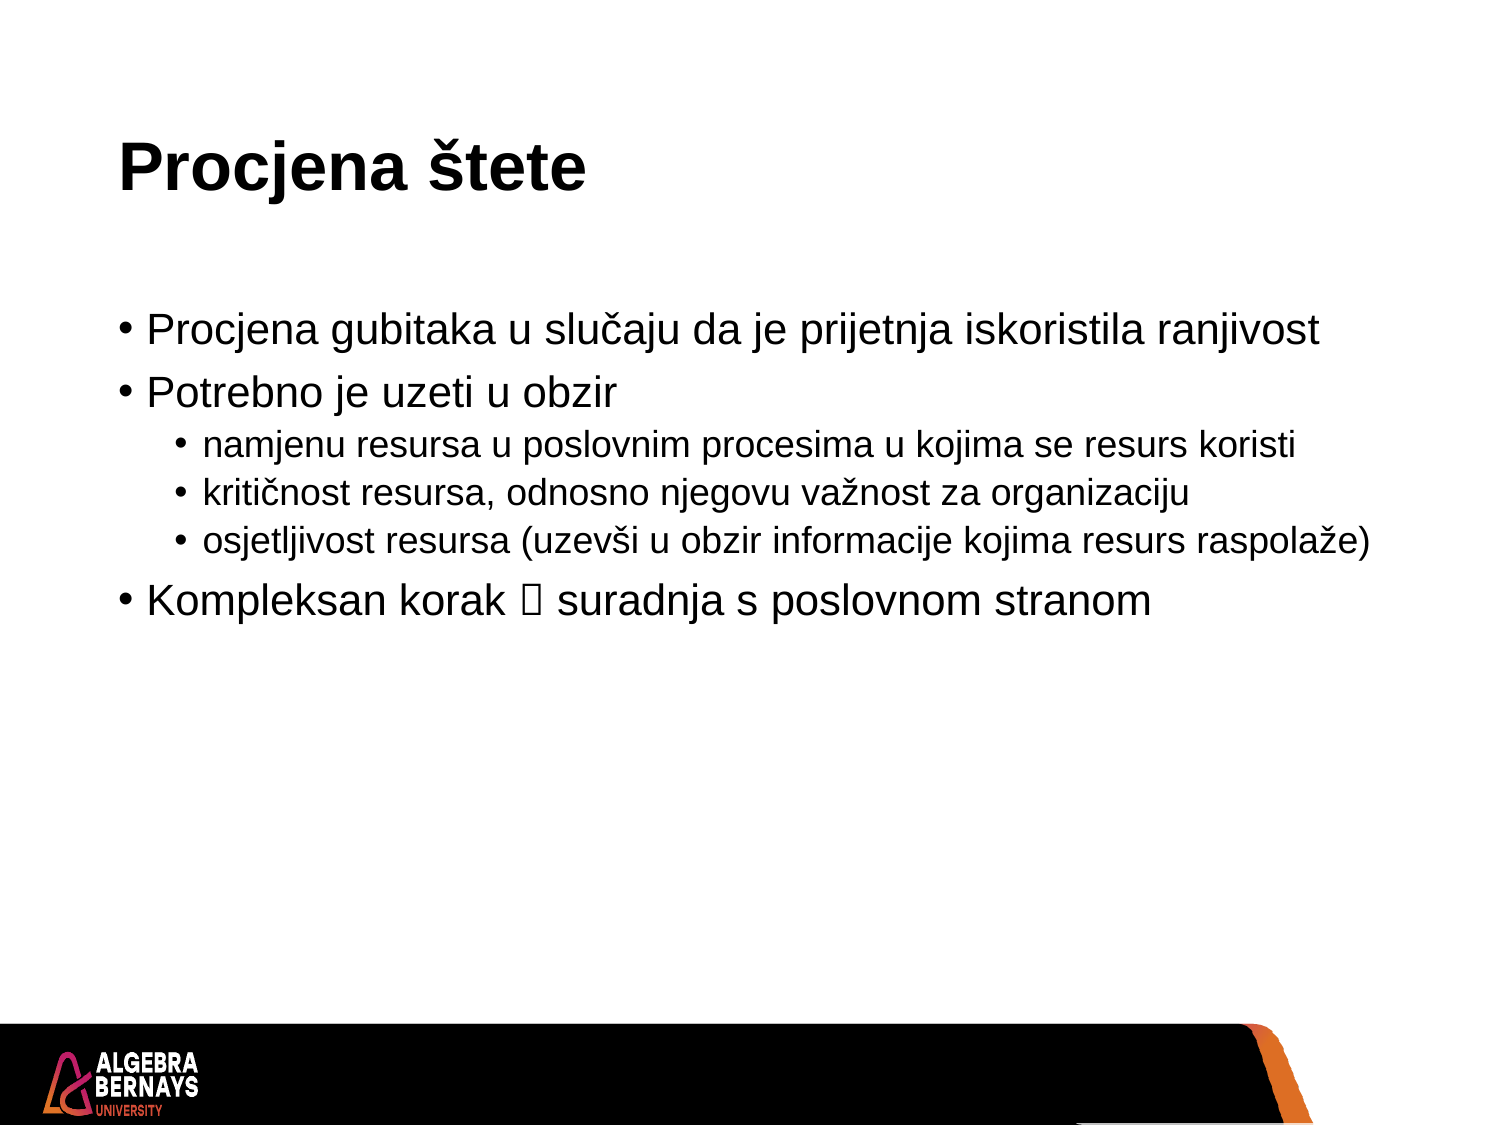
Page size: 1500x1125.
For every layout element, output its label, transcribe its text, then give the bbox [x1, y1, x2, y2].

picture [0, 1023, 1468, 1125]
title Procjena štete [103, 59, 1397, 278]
list Procjena gubitaka u slučaju da je prijetnja iskoristila ranjivost Potrebno je uzeti u obzir namjenu resursa u poslovnim procesima u kojima se resurs koristi kritičnost resursa, odnosno njegovu važnost za organizaciju osjetljivost resursa (uzevši u obzir informacije kojima resurs raspolaže) Kompleksan korak  suradnja s poslovnom stranom [103, 299, 1397, 1014]
